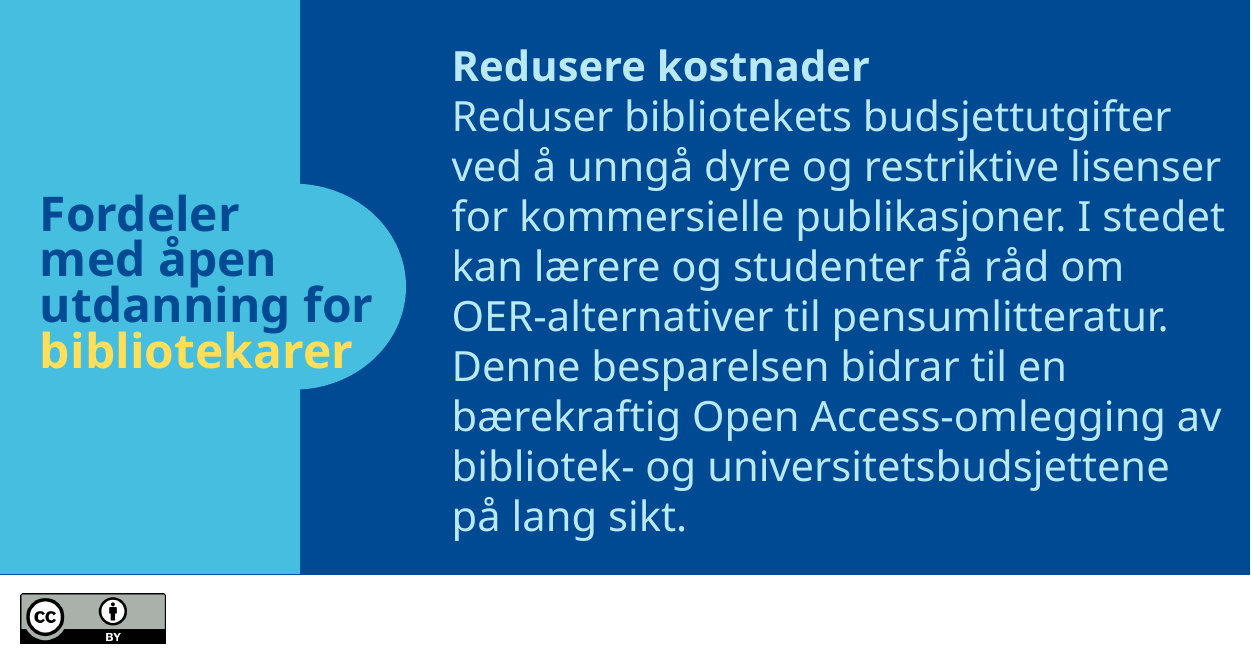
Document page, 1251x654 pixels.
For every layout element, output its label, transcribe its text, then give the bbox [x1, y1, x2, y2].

text_box Fordeler med åpen utdanning for bibliotekarer [24, 179, 420, 393]
text_box Redusere kostnader Reduser bibliotekets budsjettutgifter ved å unngå dyre og restriktive lisenser for kommersielle publikasjoner. I stedet kan lærere og studenter få råd om OER-alternativer til pensumlitteratur. Denne besparelsen bidrar til en bærekraftig Open Access-omlegging av bibliotek- og universitetsbudsjettene på lang sikt. [439, 27, 1239, 553]
text_box [0, 0, 301, 574]
text_box [0, 582, 1250, 654]
picture [20, 592, 166, 645]
